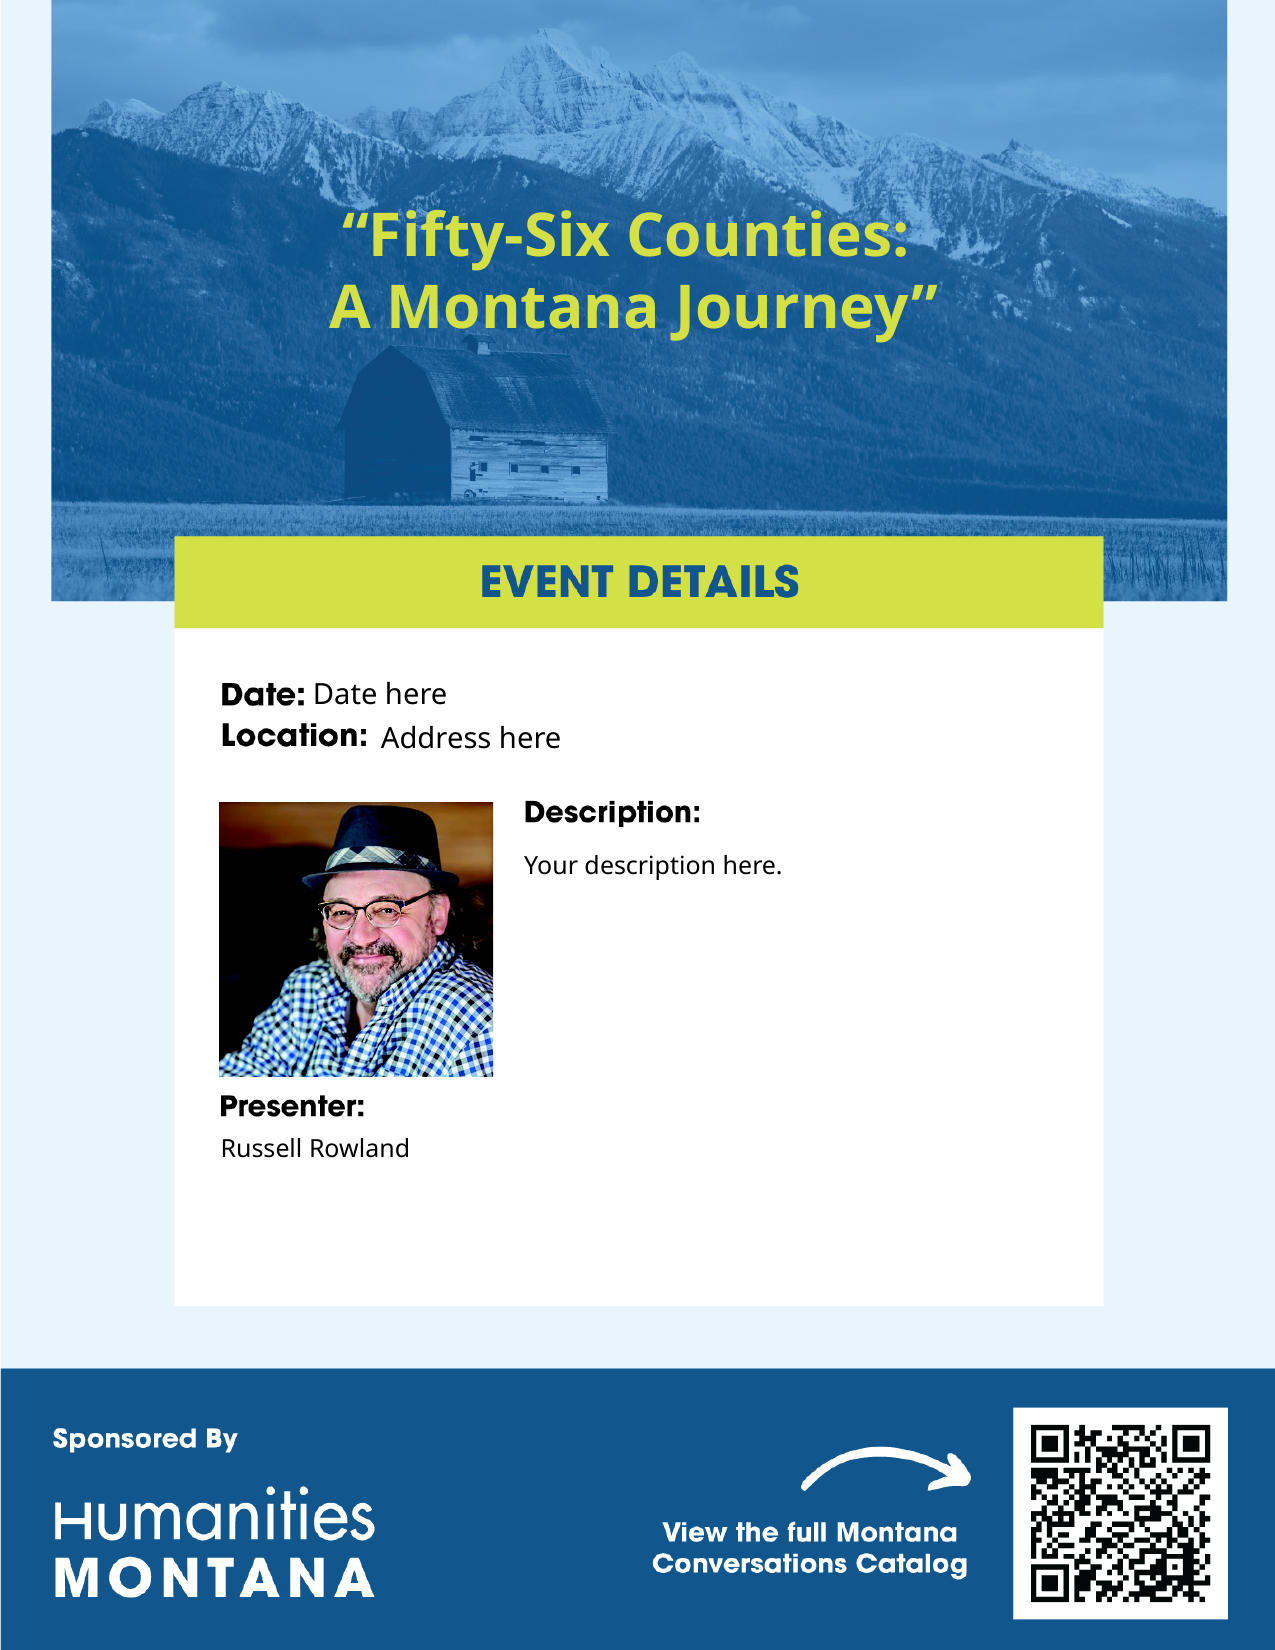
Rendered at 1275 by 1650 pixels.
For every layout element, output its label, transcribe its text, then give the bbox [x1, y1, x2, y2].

text_box Russell Rowland [205, 1117, 480, 1178]
text_box Date here [297, 660, 932, 726]
text_box [169, 132, 1099, 166]
text_box Your description here. [509, 834, 1033, 895]
picture [0, 0, 1275, 1650]
text_box [159, 166, 1099, 233]
text_box Address here [365, 704, 1233, 770]
text_box “Fifty-Six Counties: A Montana Journey” [169, 180, 1099, 356]
